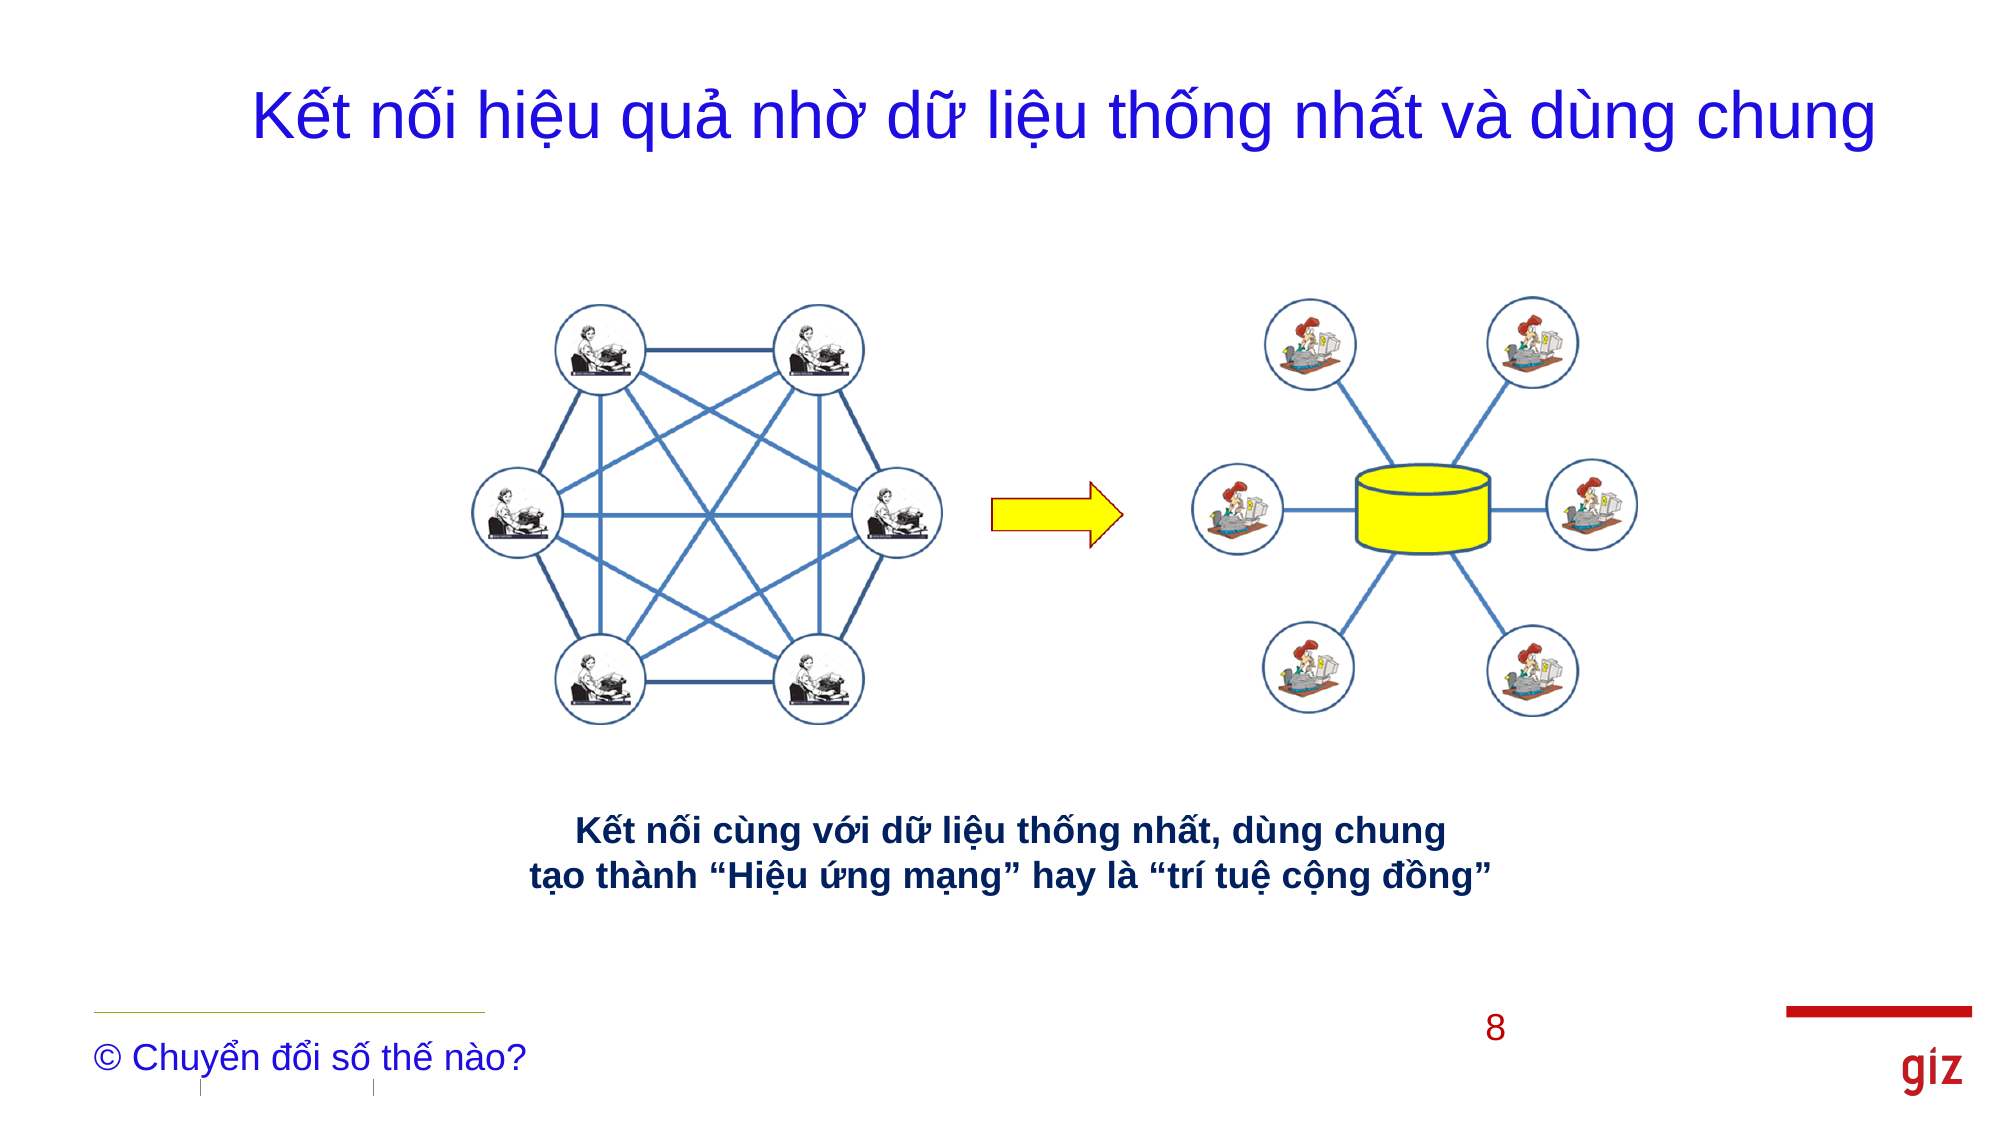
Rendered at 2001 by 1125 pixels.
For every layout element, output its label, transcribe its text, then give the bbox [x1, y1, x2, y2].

picture [471, 296, 1638, 726]
title Kết nối hiệu quả nhờ dữ liệu thống nhất và dùng chung [174, 28, 1894, 206]
picture [1901, 1045, 1969, 1098]
slide_number 8 [1485, 995, 1936, 1056]
text_box Kết nối cùng với dữ liệu thống nhất, dùng chung tạo thành “Hiệu ứng mạng” hay là “trí tuệ cộng đồng” [514, 798, 1509, 903]
